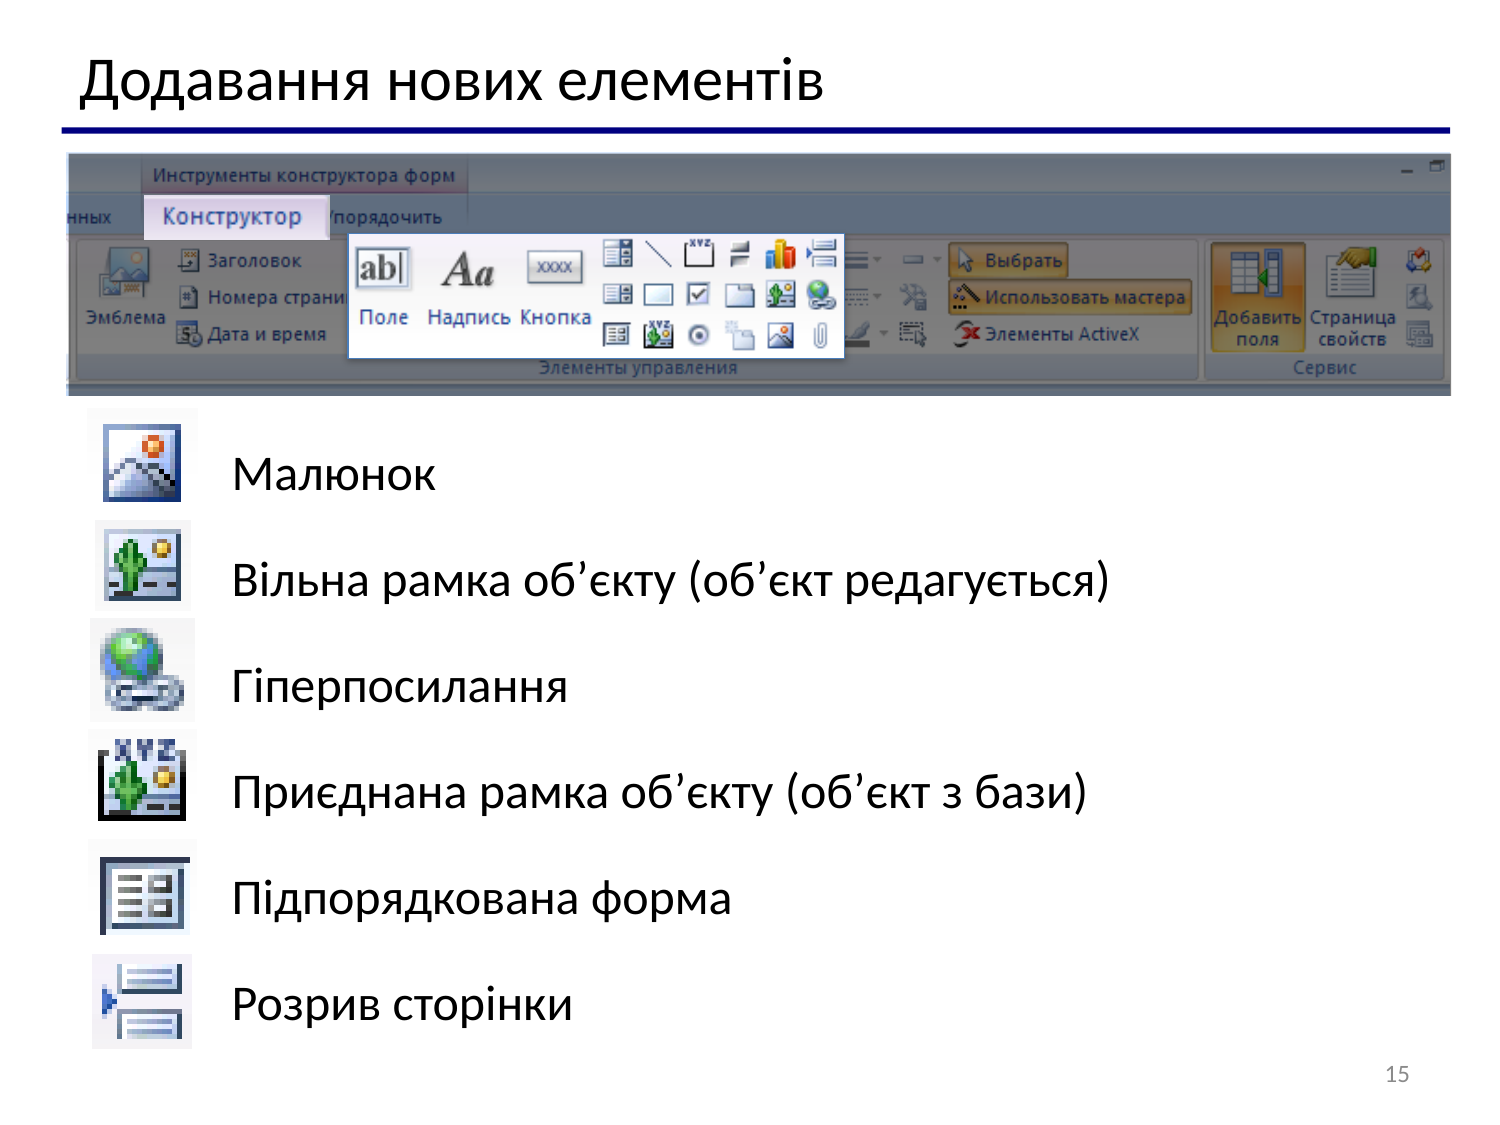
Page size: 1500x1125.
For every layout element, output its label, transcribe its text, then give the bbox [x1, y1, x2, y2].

picture [87, 408, 198, 514]
picture [92, 953, 193, 1049]
text_box Додавання нових елементів [64, 31, 1401, 121]
slide_number 15 [1074, 1042, 1425, 1103]
picture [66, 151, 1450, 396]
text_box Приєднана рамка об’єкту (об’єкт з бази) [216, 751, 1450, 826]
text_box Підпорядкована форма [216, 857, 1450, 932]
picture [94, 520, 191, 612]
text_box Малюнок [216, 433, 1450, 509]
text_box Гіперпосилання [216, 645, 1450, 720]
picture [88, 839, 197, 948]
picture [87, 728, 197, 833]
text_box Вільна рамка об’єкту (об’єкт редагується) [216, 539, 1477, 615]
picture [90, 617, 195, 723]
text_box Розрив сторінки [216, 962, 1450, 1038]
